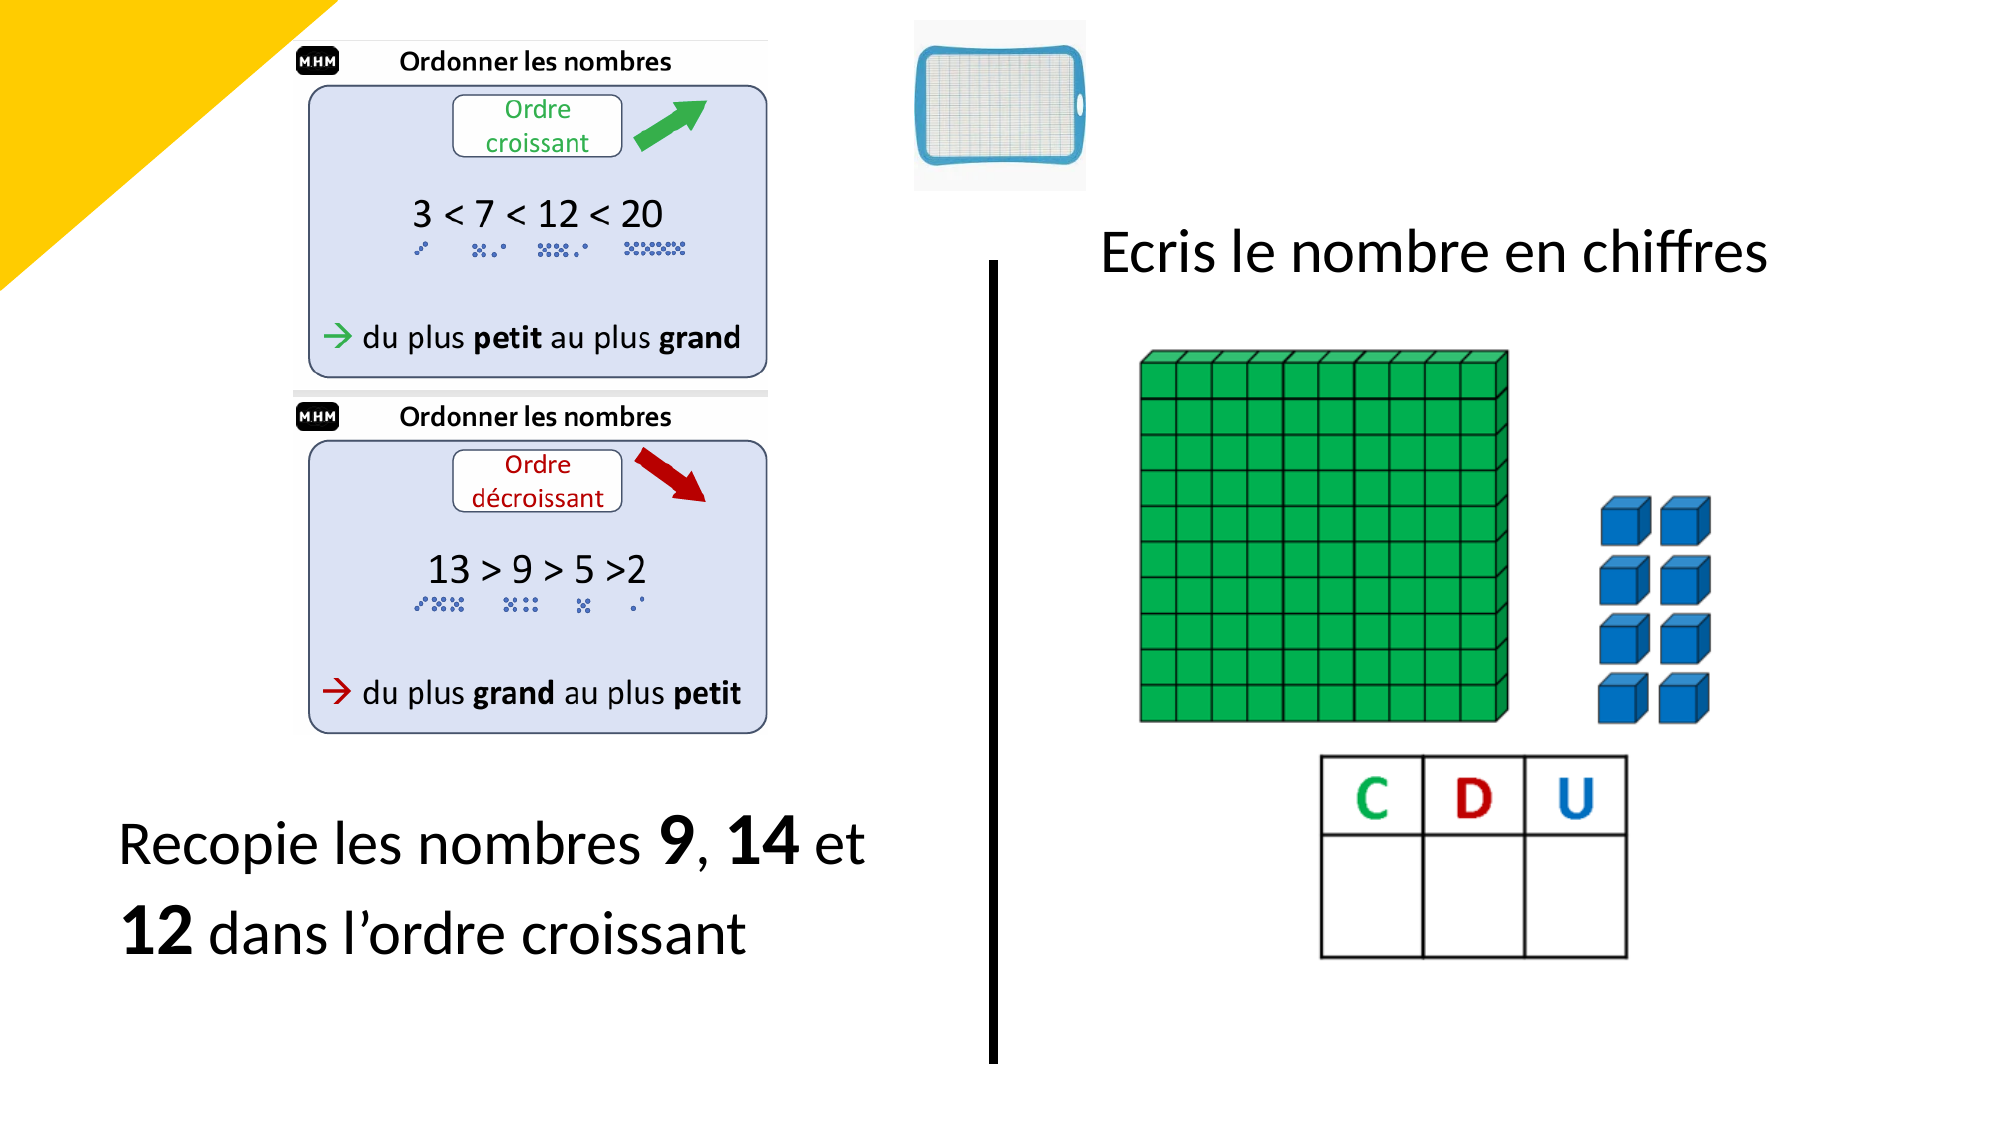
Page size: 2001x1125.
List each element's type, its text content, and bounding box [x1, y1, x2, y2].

picture [293, 40, 768, 735]
picture [914, 20, 1086, 191]
text_box Recopie les nombres 9, 14 et 12 dans l’ordre croissant [103, 781, 915, 977]
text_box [0, 0, 337, 290]
text_box Ecris le nombre en chiffres [1085, 203, 1944, 293]
picture [1122, 328, 1714, 979]
